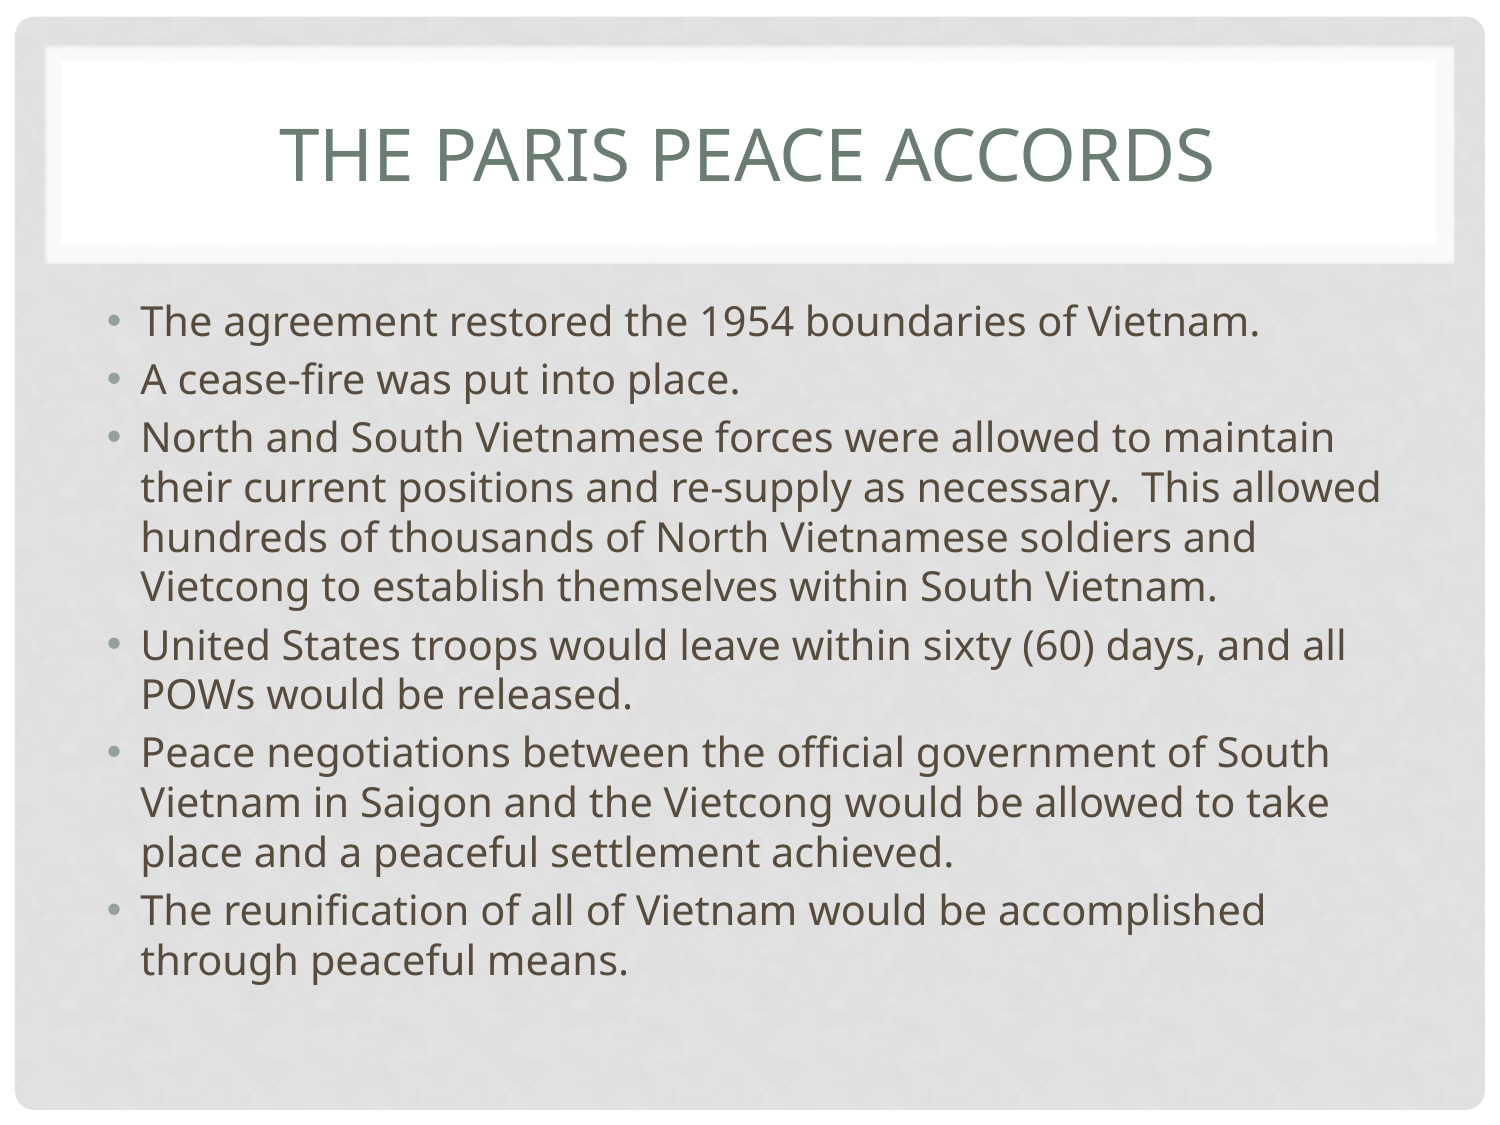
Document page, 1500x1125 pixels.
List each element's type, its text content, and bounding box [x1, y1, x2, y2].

title The paris peace accords [69, 66, 1425, 238]
list The agreement restored the 1954 boundaries of Vietnam. A cease-fire was put into place. North and South Vietnamese forces were allowed to maintain their current positions and re-supply as necessary. This allowed hundreds of thousands of North Vietnamese soldiers and Vietcong to establish themselves within South Vietnam. United States troops would leave within sixty (60) days, and all POWs would be released. Peace negotiations between the official government of South Vietnam in Saigon and the Vietcong would be allowed to take place and a peaceful settlement achieved. The reunification of all of Vietnam would be accomplished through peaceful means. [75, 287, 1425, 1005]
